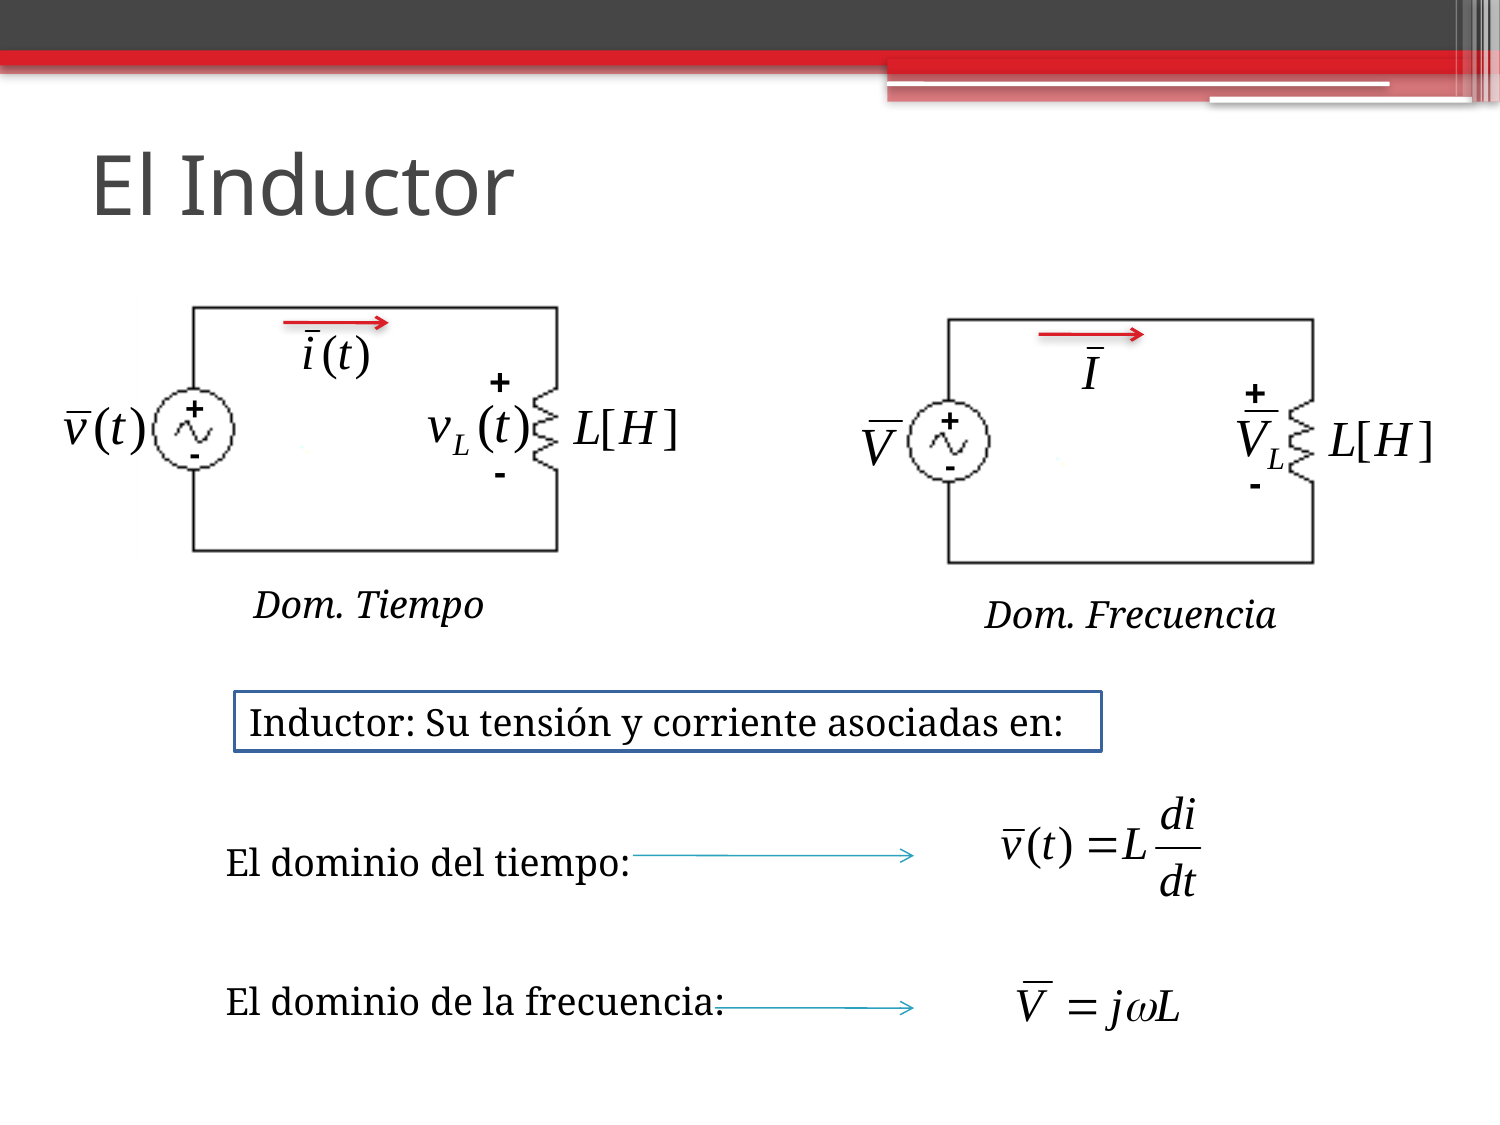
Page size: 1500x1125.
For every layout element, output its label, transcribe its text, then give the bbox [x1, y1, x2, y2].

text_box Dom. Frecuencia [960, 585, 1301, 644]
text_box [993, 784, 1210, 907]
text_box El dominio de la frecuencia: [210, 970, 786, 1031]
title El Inductor [75, 94, 1425, 270]
text_box El dominio del tiempo: [210, 831, 680, 892]
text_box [1011, 970, 1192, 1042]
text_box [56, 292, 687, 563]
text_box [855, 304, 1442, 575]
text_box Inductor: Su tensión y corriente asociadas en: [233, 690, 1103, 753]
text_box Dom. Tiempo [199, 574, 539, 634]
